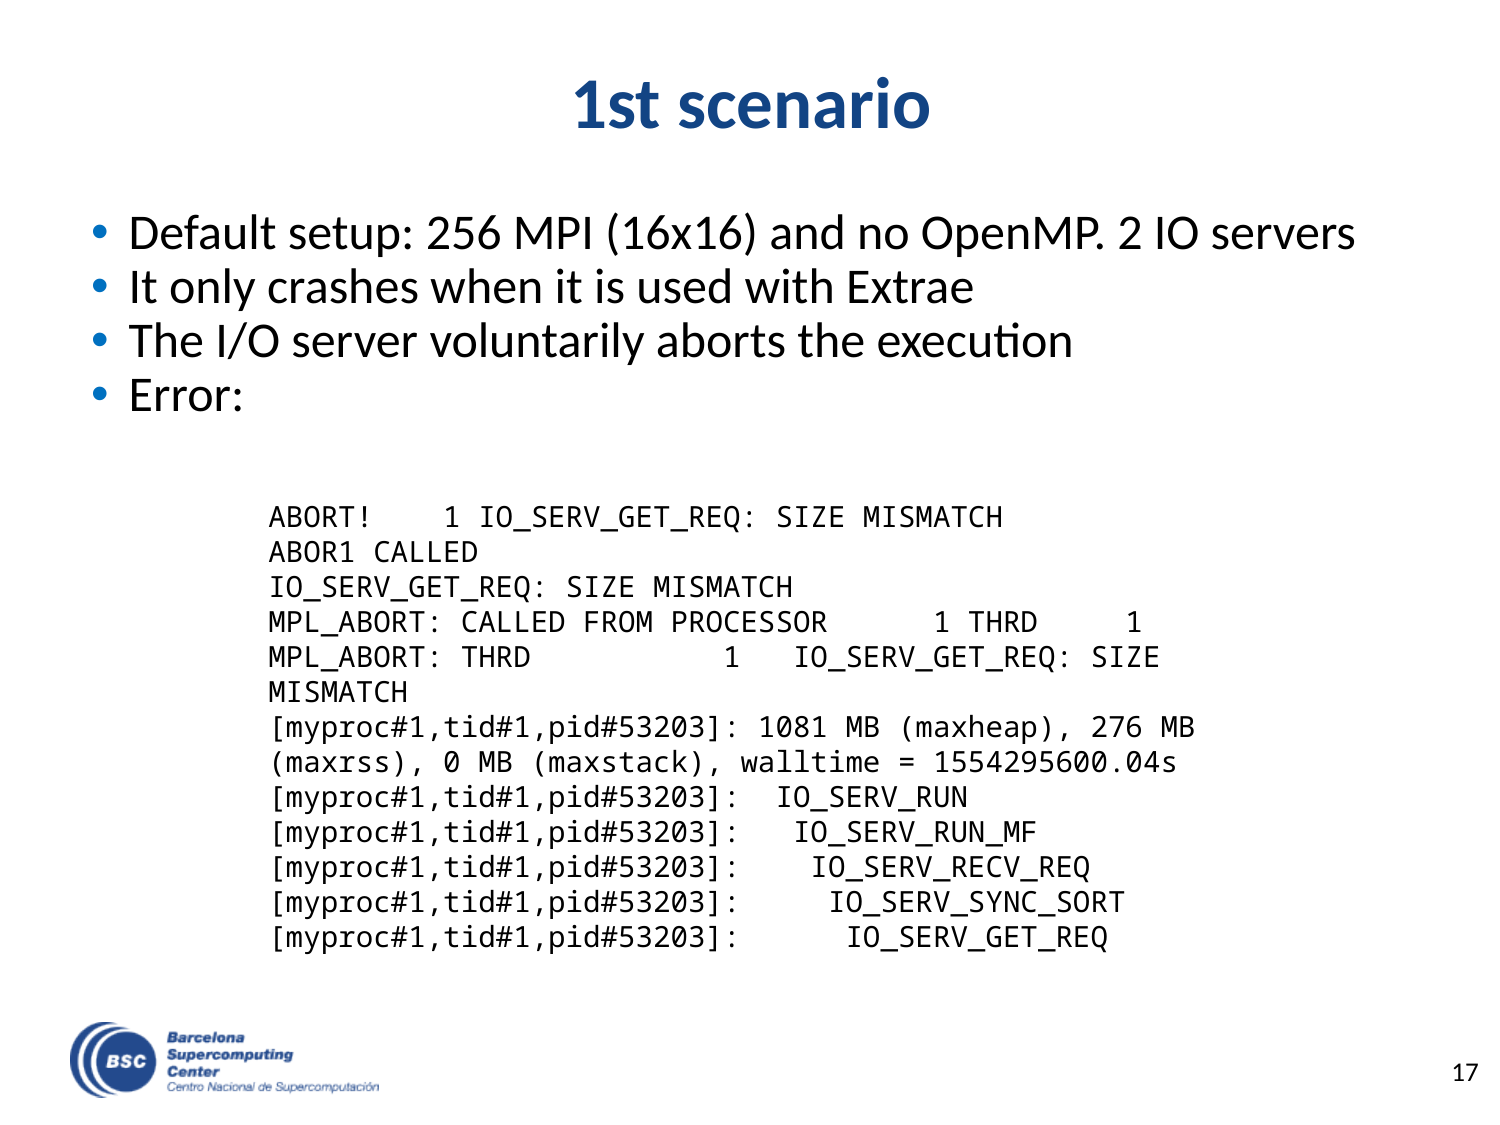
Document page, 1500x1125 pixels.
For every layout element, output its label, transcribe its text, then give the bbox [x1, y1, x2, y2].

title 1st scenario [76, 35, 1427, 174]
picture [70, 1022, 379, 1098]
text_box ABORT! 1 IO_SERV_GET_REQ: SIZE MISMATCH ABOR1 CALLED IO_SERV_GET_REQ: SIZE MISMATCH MPL_ABORT: CALLED FROM PROCESSOR 1 THRD 1 MPL_ABORT: THRD 1 IO_SERV_GET_REQ: SIZE MISMATCH [myproc#1,tid#1,pid#53203]: 1081 MB (maxheap), 276 MB (maxrss), 0 MB (maxstack), walltime = 1554295600.04s [myproc#1,tid#1,pid#53203]: IO_SERV_RUN [myproc#1,tid#1,pid#53203]: IO_SERV_RUN_MF [myproc#1,tid#1,pid#53203]: IO_SERV_RECV_REQ [myproc#1,tid#1,pid#53203]: IO_SERV_SYNC_SORT [myproc#1,tid#1,pid#53203]: IO_SERV_GET_REQ [253, 483, 1250, 954]
list Default setup: 256 MPI (16x16) and no OpenMP. 2 IO servers It only crashes when it is used with Extrae The I/O server voluntarily aborts the execution Error: [76, 199, 1427, 993]
slide_number ‹#› [1403, 1038, 1494, 1125]
